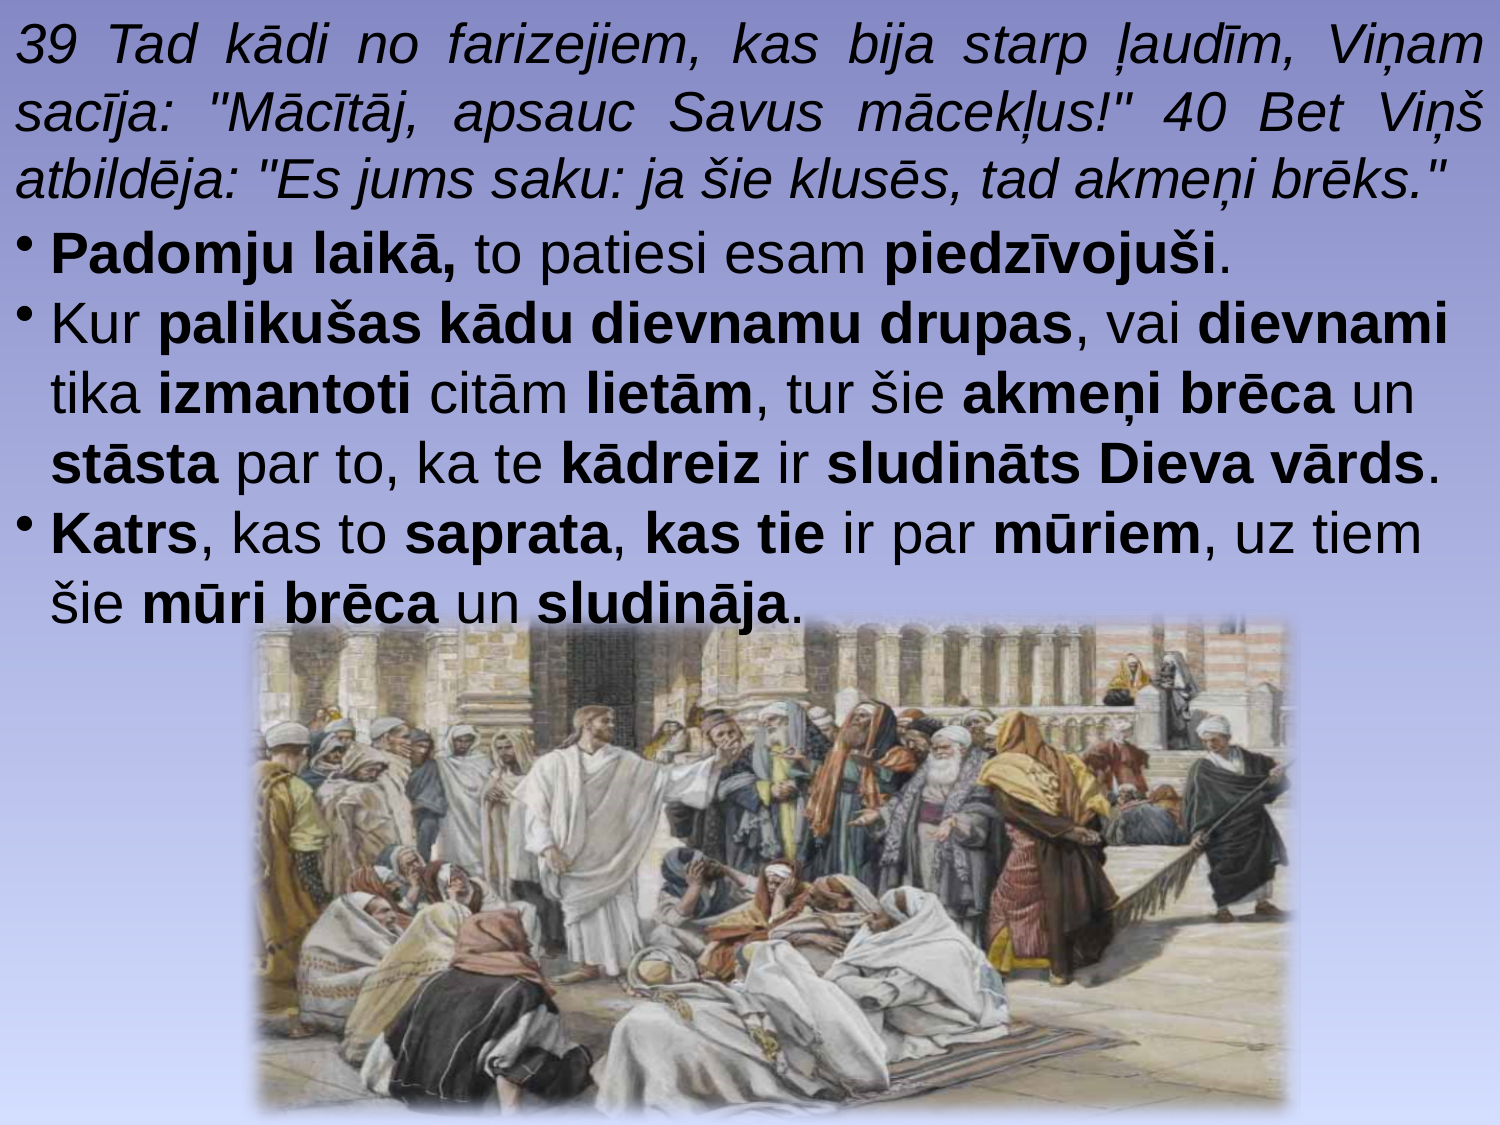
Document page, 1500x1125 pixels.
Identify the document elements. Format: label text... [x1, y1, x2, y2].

list 39 Tad kādi no farizejiem, kas bija starp ļaudīm, Viņam sacīja: "Mācītāj, apsauc Savus mācekļus!" 40 Bet Viņš atbildēja: "Es jums saku: ja šie klusēs, tad akmeņi brēks." [0, 0, 1500, 207]
picture [241, 609, 1301, 1125]
text_box Padomju laikā, to patiesi esam piedzīvojuši. Kur palikušas kādu dievnamu drupas, vai dievnami tika izmantoti citām lietām, tur šie akmeņi brēca un stāsta par to, ka te kādreiz ir sludināts Dieva vārds. Katrs, kas to saprata, kas tie ir par mūriem, uz tiem šie mūri brēca un sludināja. [0, 207, 1500, 643]
